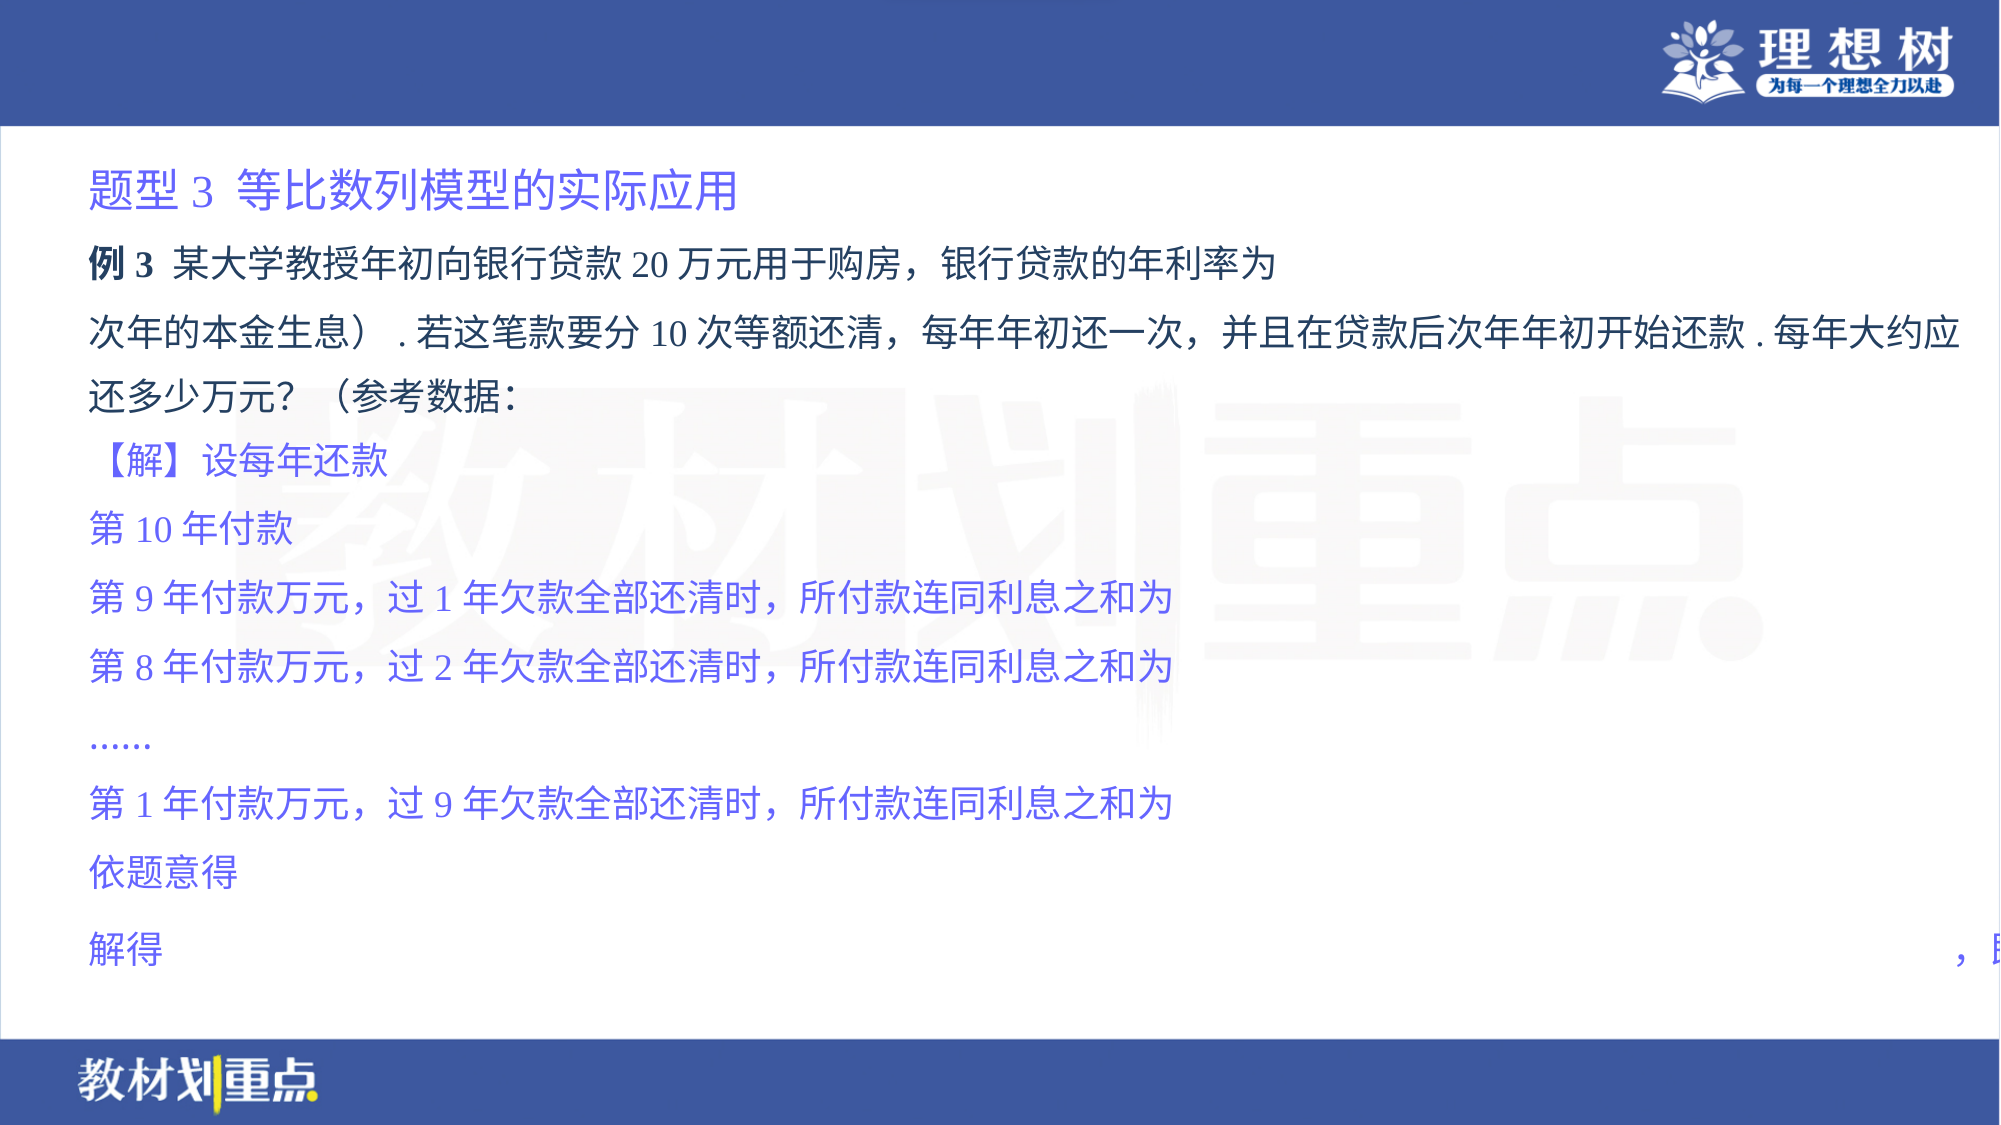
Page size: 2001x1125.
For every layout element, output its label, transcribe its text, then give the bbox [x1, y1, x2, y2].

text_box 题型3 等比数列模型的实际应用 [88, 135, 1911, 276]
picture [0, 0, 2000, 1125]
